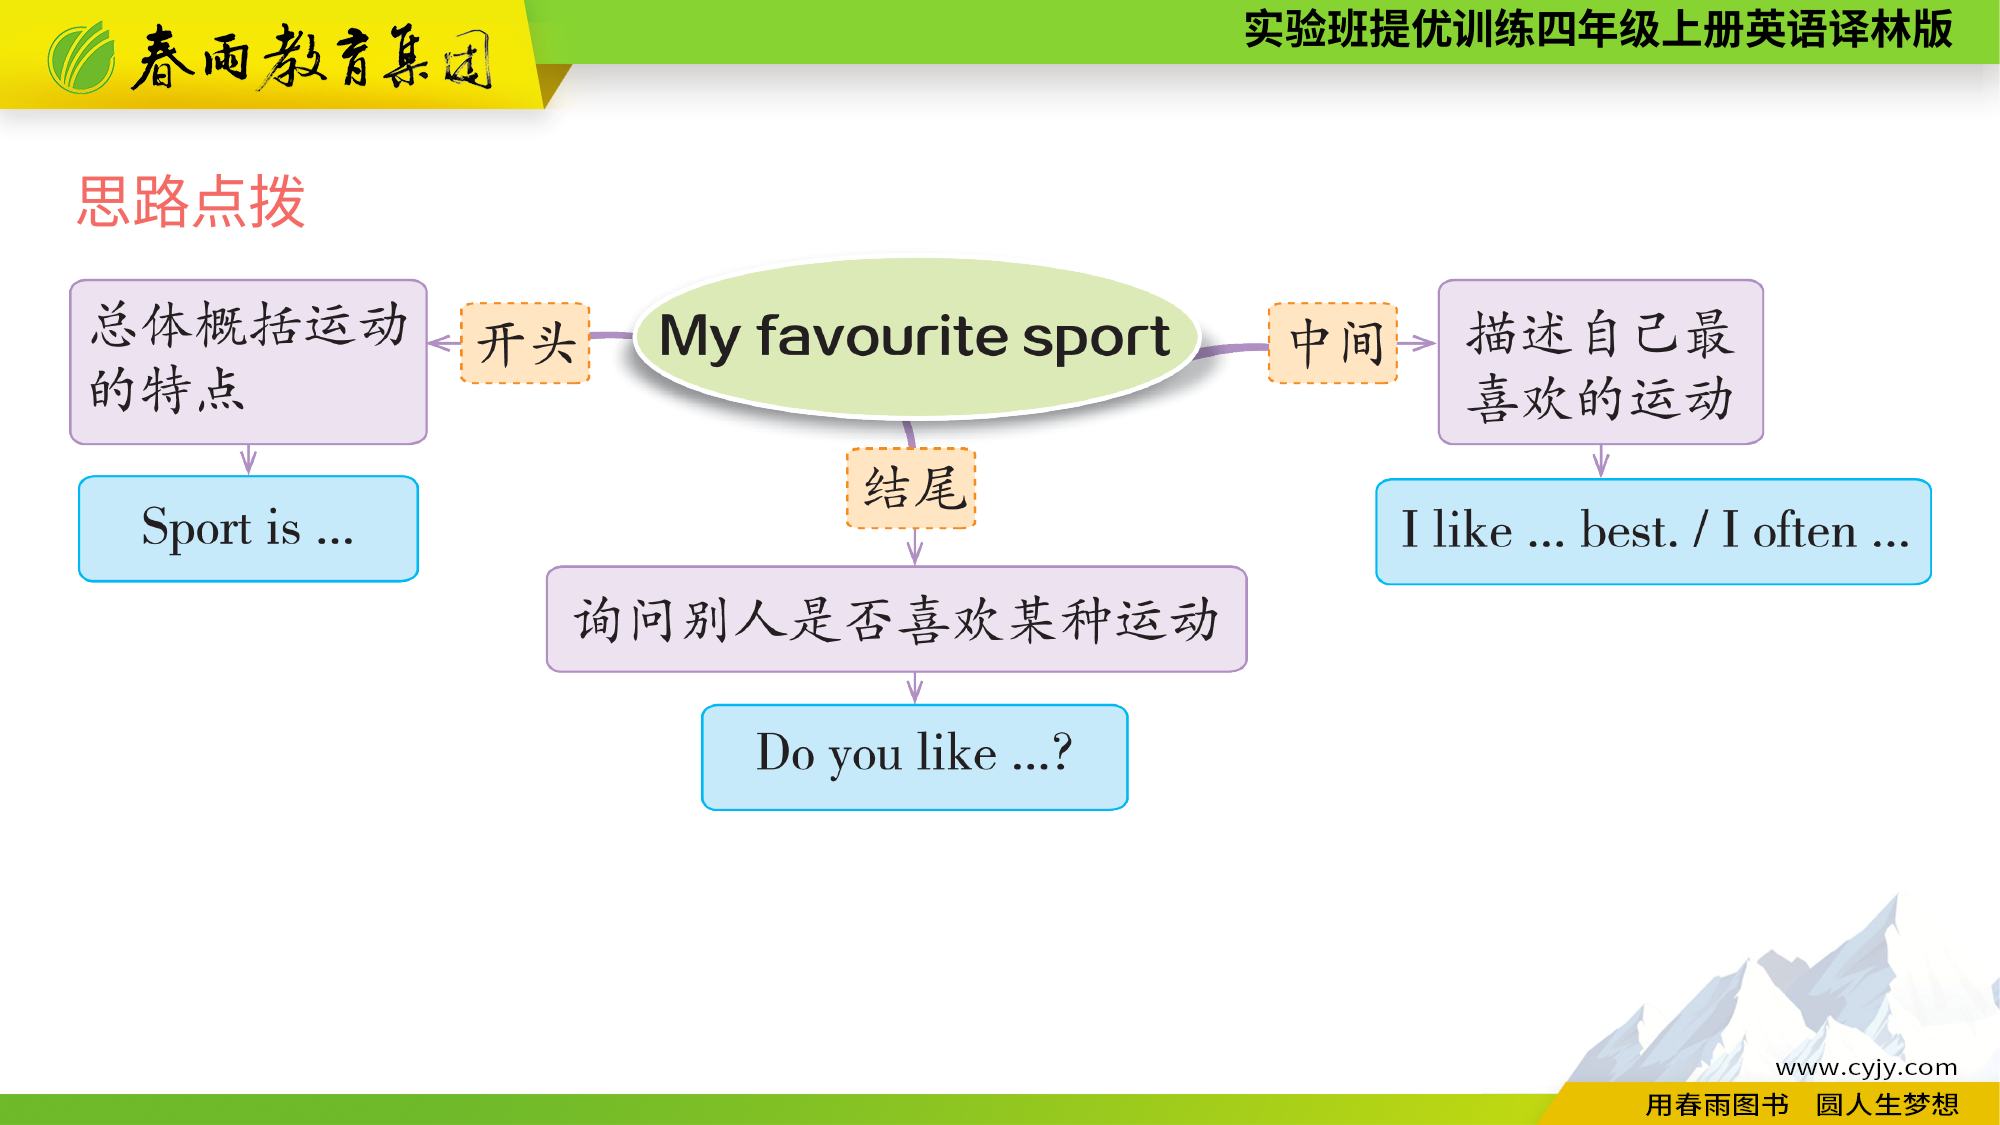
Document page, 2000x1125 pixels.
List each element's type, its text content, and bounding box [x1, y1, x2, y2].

picture [0, 0, 2000, 1125]
list 思路点拨 [59, 122, 1944, 231]
